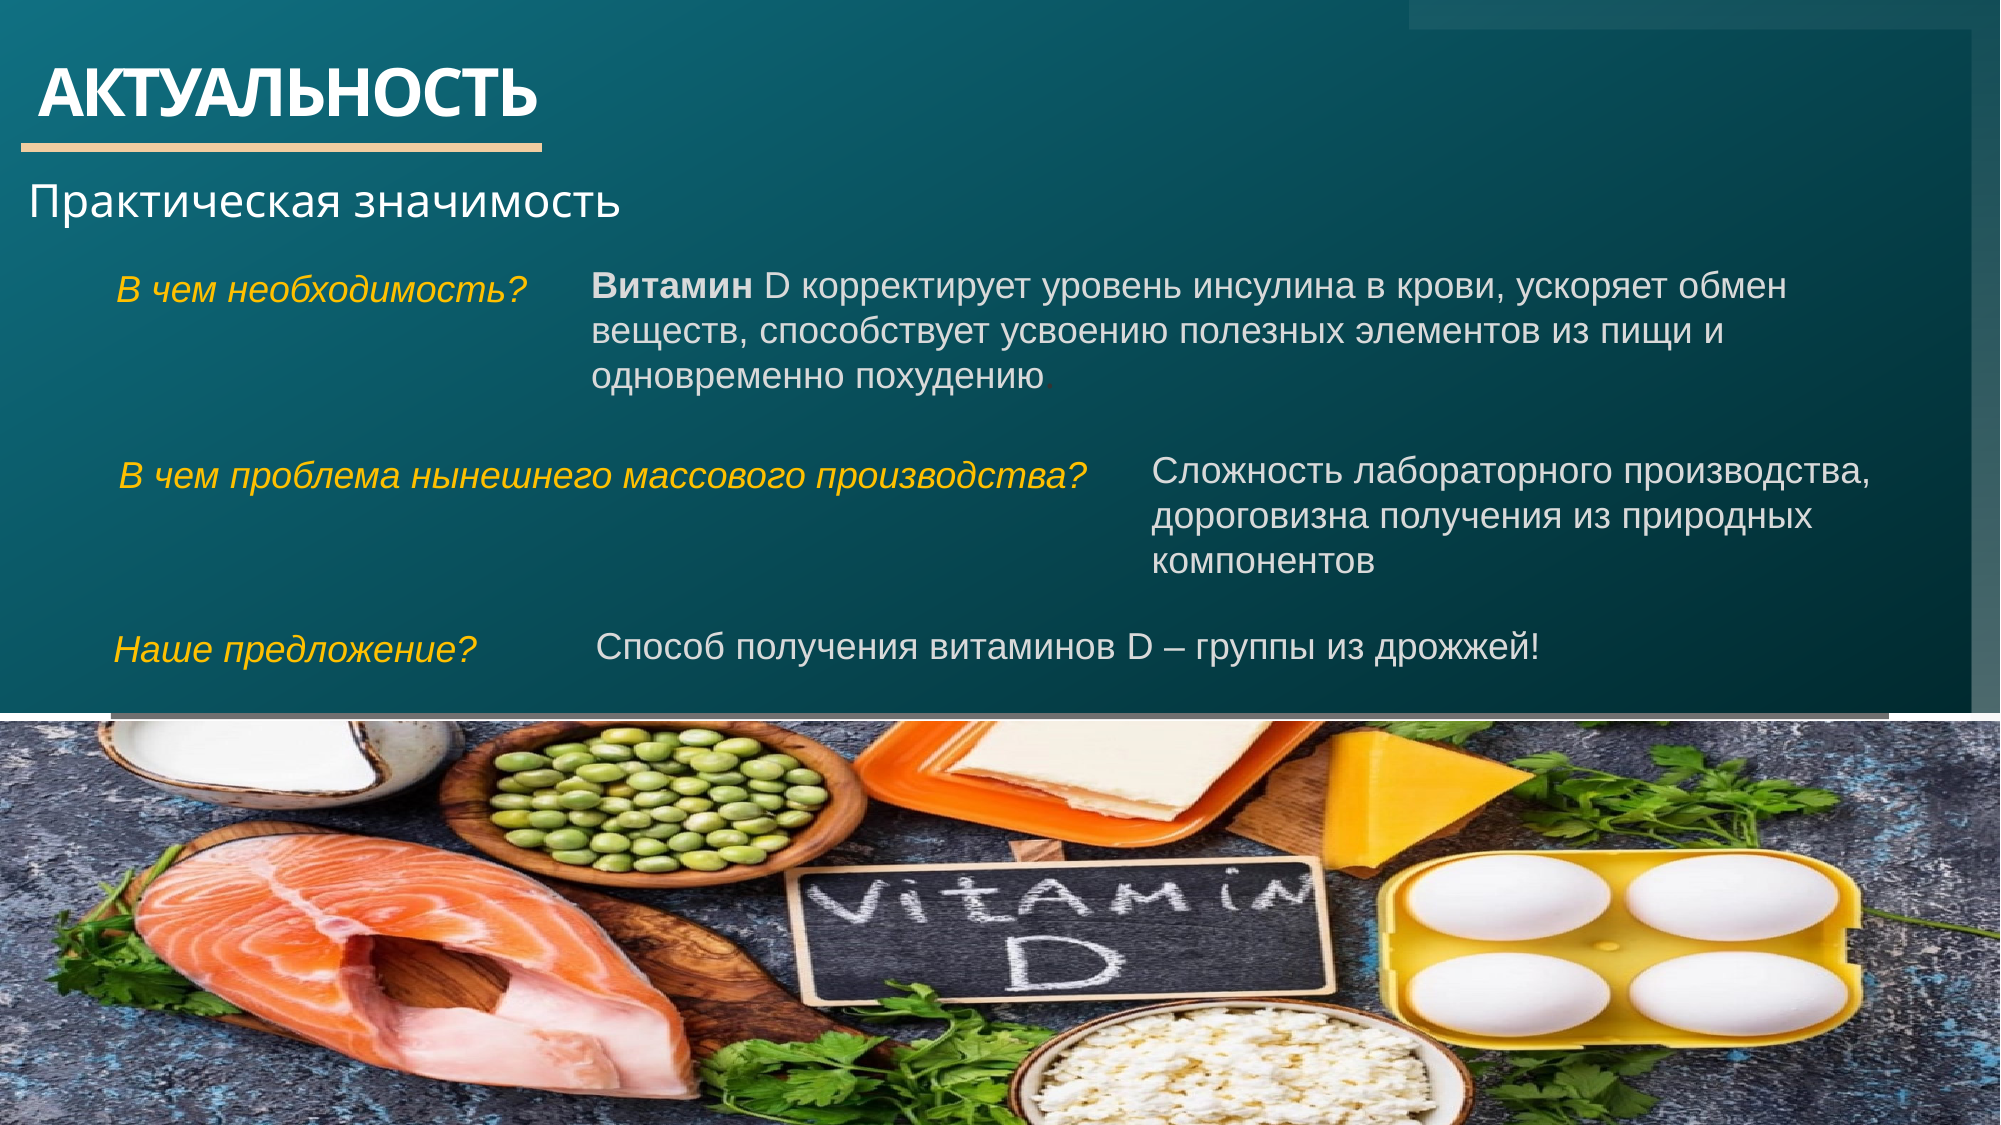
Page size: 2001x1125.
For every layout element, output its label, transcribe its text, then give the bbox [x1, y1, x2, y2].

picture [0, 721, 2000, 1125]
chart [513, 275, 804, 631]
text_box В чем проблема нынешнего массового производства? [804, 444, 1103, 504]
text_box Сложность лабораторного производства, дороговизна получения из природных компонентов [1136, 438, 1899, 589]
text_box Способ получения витаминов D – группы из дрожжей! [580, 614, 1556, 675]
text_box В чем проблема нынешнего массового производства? [103, 444, 513, 504]
text_box Наше предложение? [98, 617, 492, 678]
title Актуальность [38, 59, 1279, 120]
text_box Витамин D корректирует уровень инсулина в крови, ускоряет обмен веществ, способствует усвоению полезных элементов из пищи и одновременно похудению. [576, 253, 1944, 404]
text_box В чем необходимость? [101, 258, 543, 318]
list Практическая значимость [27, 171, 1268, 231]
